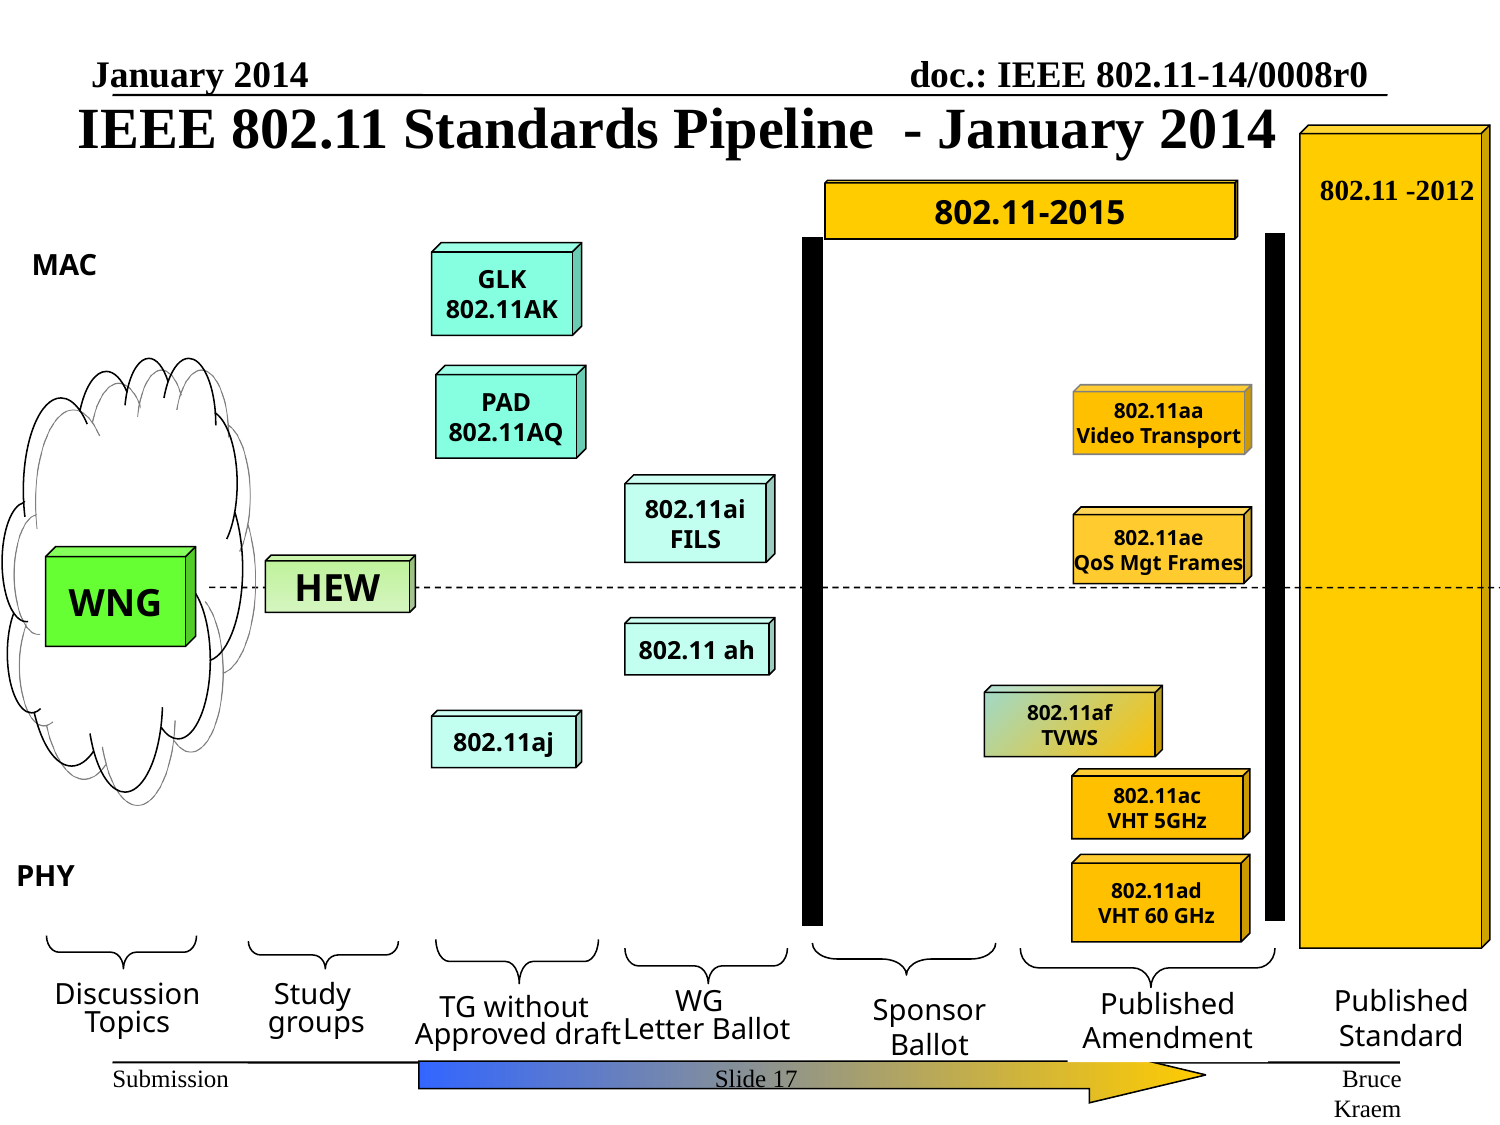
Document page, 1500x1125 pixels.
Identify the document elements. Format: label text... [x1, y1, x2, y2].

table_cell 11-13/1474r0 [1074, 385, 1251, 391]
text_box [46, 935, 197, 969]
text_box PAD 802.11AQ [435, 365, 586, 459]
text_box [248, 941, 399, 969]
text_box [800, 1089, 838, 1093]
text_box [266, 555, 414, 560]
text_box GLK 802.11AK [431, 242, 582, 336]
text_box 802.11 -2012 [1305, 163, 1490, 214]
text_box [624, 948, 788, 981]
table_cell 11-13/1442r0 [625, 475, 774, 483]
text_box Study groups [235, 974, 398, 1046]
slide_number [91, 50, 349, 96]
text_box [435, 939, 599, 984]
text_box MAC [16, 238, 113, 289]
text_box 802.11aa Video Transport [1073, 384, 1252, 455]
text_box 802.11ae QoS Mgt Frames [1073, 506, 1252, 584]
list Date: 2013-11-01 [46, 547, 195, 556]
text_box PHY [1, 849, 91, 900]
text_box Sponsor Ballot [857, 983, 1001, 1061]
footer Bruce Kraemer, Marvell [1074, 507, 1251, 514]
slide_number Slide 25 [431, 710, 581, 716]
text_box WG Letter Ballot [608, 981, 806, 1053]
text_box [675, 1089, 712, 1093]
slide_number Slide 17 [712, 1062, 800, 1093]
text_box Published Amendment [1067, 977, 1268, 1063]
text_box Published Standard [1319, 974, 1484, 1060]
table_cell TGak [1072, 769, 1249, 775]
text_box Discussion Topics [34, 974, 221, 1046]
text_box 802.11ai FILS [624, 474, 775, 563]
text_box from slide 1/7 of 11-13/1300r2 by Peter Ecclesine (Cisco Systems) [1073, 855, 1249, 863]
text_box HEW [265, 555, 416, 613]
text_box [1299, 125, 1490, 949]
text_box [812, 942, 996, 976]
text_box 802.11af TVWS [984, 685, 1163, 757]
text_box [2, 358, 243, 793]
text_box 802.11ad VHT 60 GHz [1071, 854, 1250, 942]
text_box TG without Approved draft [399, 987, 636, 1059]
text_box 802.11aj [431, 710, 582, 768]
text_box 802.11ac VHT 5GHz [1071, 768, 1250, 839]
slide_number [436, 365, 585, 374]
text_box [418, 1061, 1206, 1103]
title 802.11 WG Editor’s Meeting (Nov ‘13) [625, 618, 774, 623]
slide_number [432, 242, 581, 251]
table_cell TGaf [1300, 125, 1488, 133]
title IEEE 802.11 Standards Pipeline - January 2014 [40, 81, 1316, 169]
text_box WNG [45, 546, 196, 647]
footer Bruce Kraemer, Marvell [1325, 1062, 1402, 1093]
text_box 802.11 ah [624, 617, 775, 675]
table_cell OmniRAN Liaison [984, 685, 1161, 692]
text_box 802.11-2015 [825, 180, 1238, 239]
text_box [1020, 948, 1276, 988]
